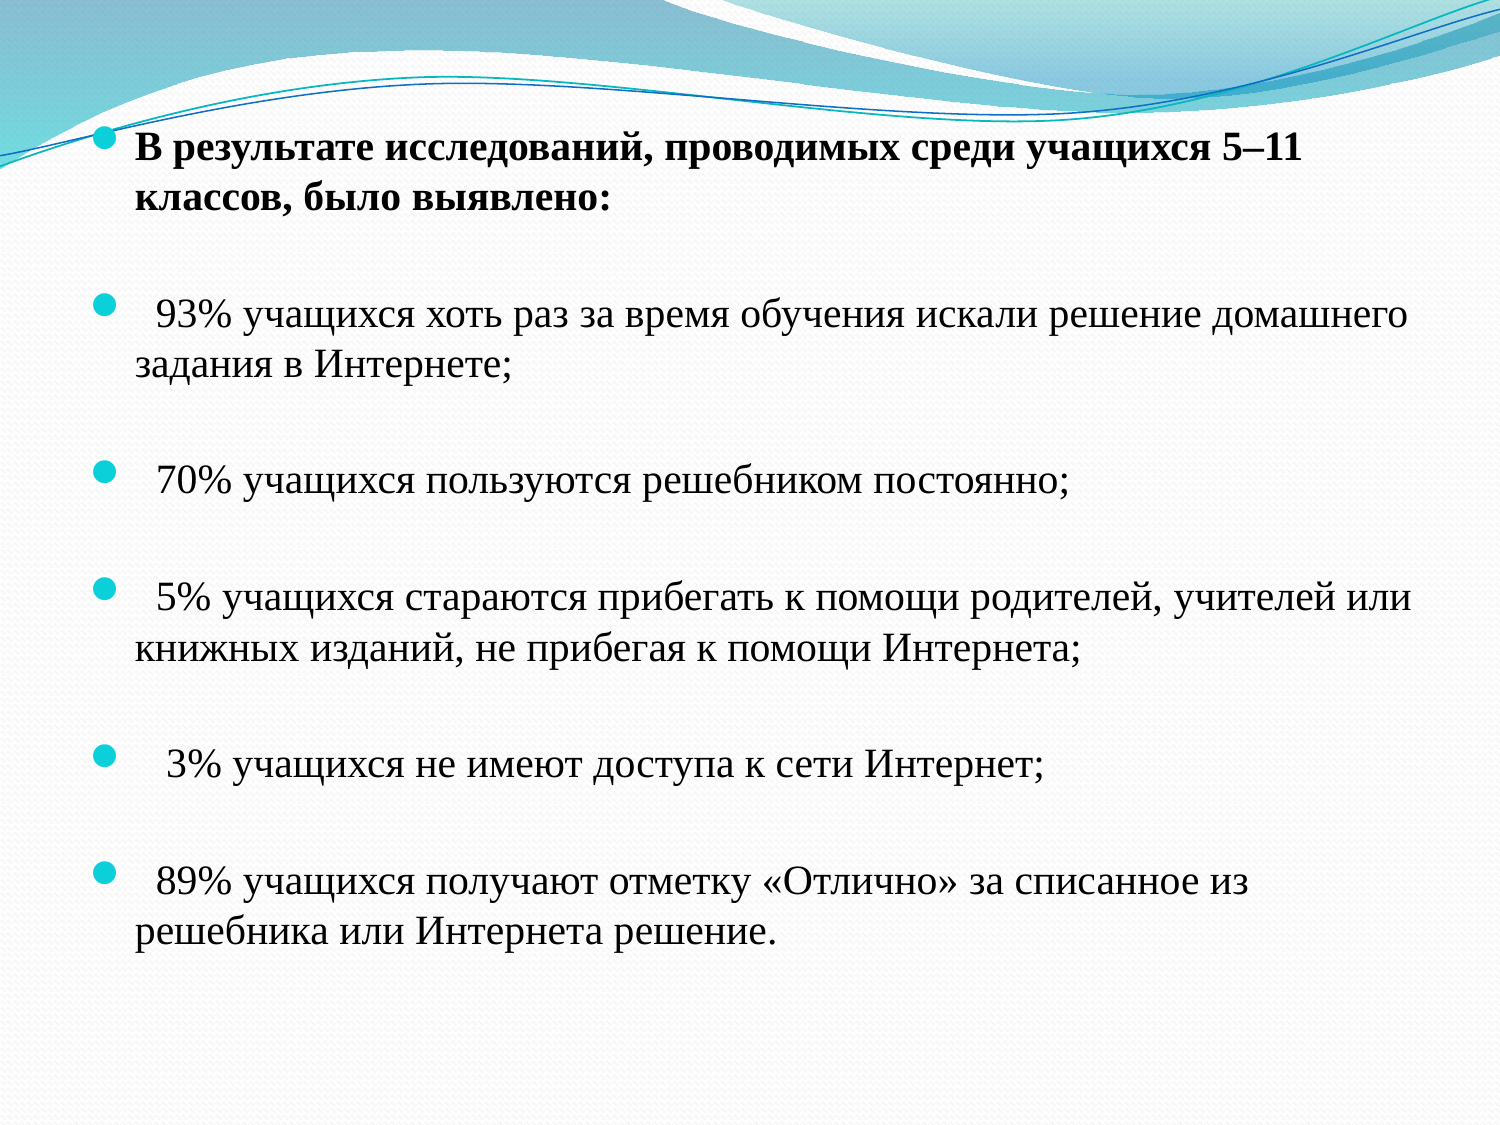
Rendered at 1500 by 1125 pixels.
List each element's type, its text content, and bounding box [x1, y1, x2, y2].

list В результате исследований, проводимых среди учащихся 5–11 классов, было выявлено: 93% учащихся хоть раз за время обучения искали решение домашнего задания в Интернете; 70% учащихся пользуются решебником постоянно; 5% учащихся стараются прибегать к помощи родителей, учителей или книжных изданий, не прибегая к помощи Интернета; 3% учащихся не имеют доступа к сети Интернет; 89% учащихся получают отметку «Отлично» за списанное из решебника или Интернета решение. [75, 111, 1436, 1106]
